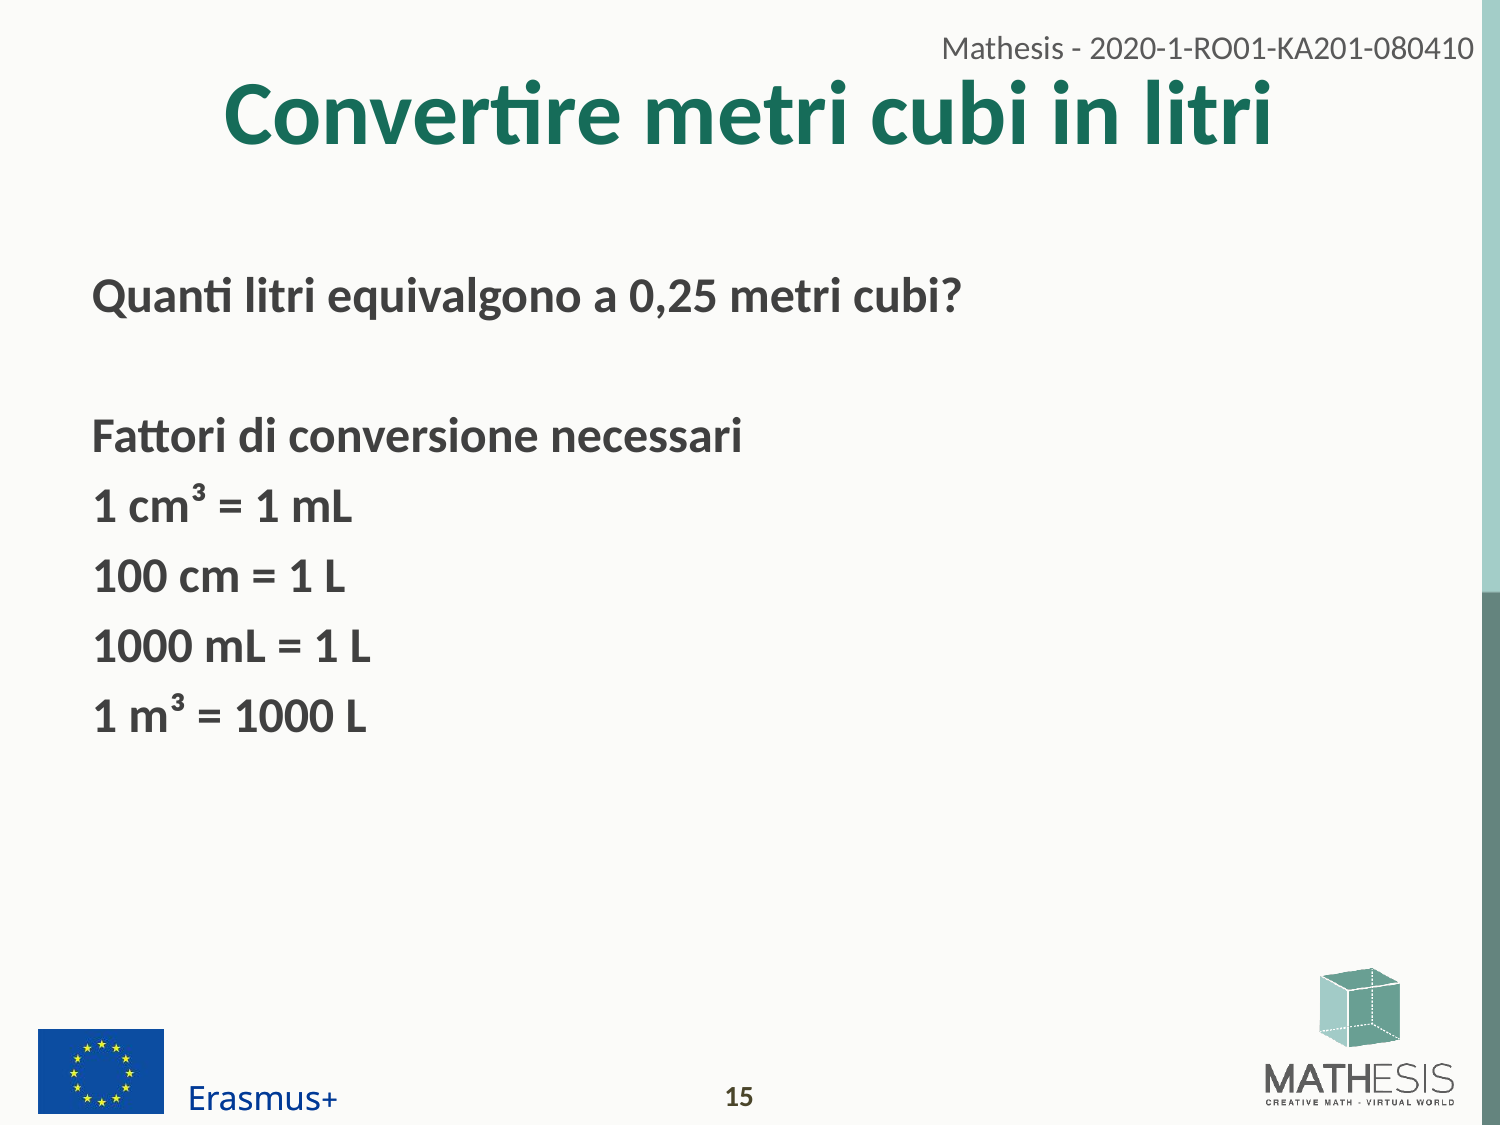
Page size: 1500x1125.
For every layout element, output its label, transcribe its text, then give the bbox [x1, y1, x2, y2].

picture [38, 1029, 164, 1114]
title Convertire metri cubi in litri [75, 45, 1425, 233]
list Quanti litri equivalgono a 0,25 metri cubi? Fattori di conversione necessari 1 cm³ = 1 mL 100 cm = 1 L 1000 mL = 1 L 1 m³ = 1000 L [77, 255, 1428, 998]
